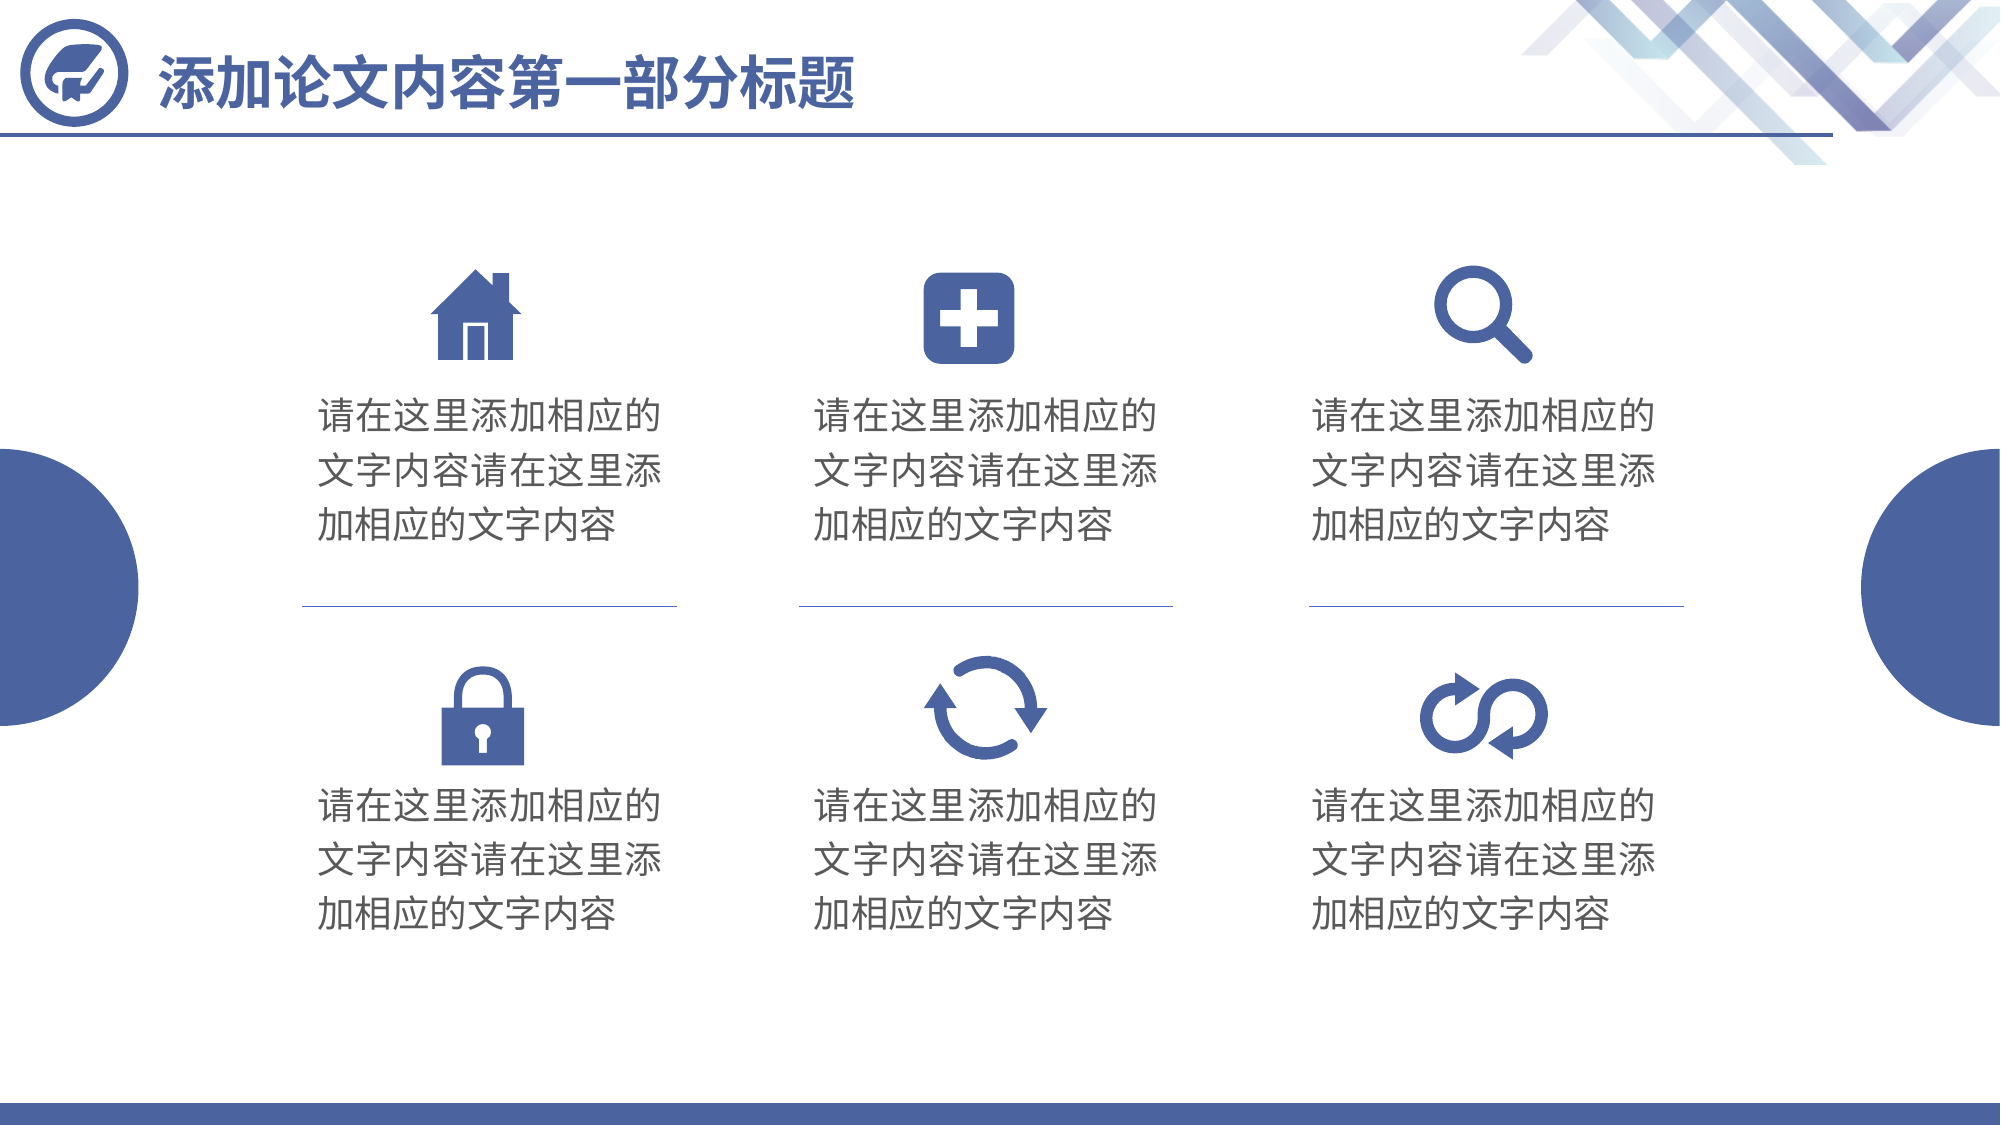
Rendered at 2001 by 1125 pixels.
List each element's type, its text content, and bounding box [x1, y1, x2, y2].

text_box [1860, 447, 2000, 728]
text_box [21, 20, 127, 126]
text_box [0, 447, 140, 727]
text_box [0, 1102, 2000, 1125]
text_box 请在这里添加相应的文字内容请在这里添加相应的文字内容 [798, 376, 1174, 553]
text_box [923, 272, 1015, 364]
text_box [1434, 265, 1533, 364]
text_box 请在这里添加相应的文字内容请在这里添加相应的文字内容 [302, 765, 678, 943]
text_box 请在这里添加相应的文字内容请在这里添加相应的文字内容 [798, 765, 1174, 943]
text_box 请在这里添加相应的文字内容请在这里添加相应的文字内容 [302, 376, 678, 553]
picture [1412, 0, 2000, 166]
text_box [441, 666, 525, 766]
text_box 添加论文内容第一部分标题 [142, 4, 888, 124]
text_box [1420, 672, 1548, 760]
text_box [923, 655, 1048, 760]
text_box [430, 269, 522, 360]
text_box 请在这里添加相应的文字内容请在这里添加相应的文字内容 [1296, 765, 1672, 943]
text_box 请在这里添加相应的文字内容请在这里添加相应的文字内容 [1296, 376, 1672, 553]
